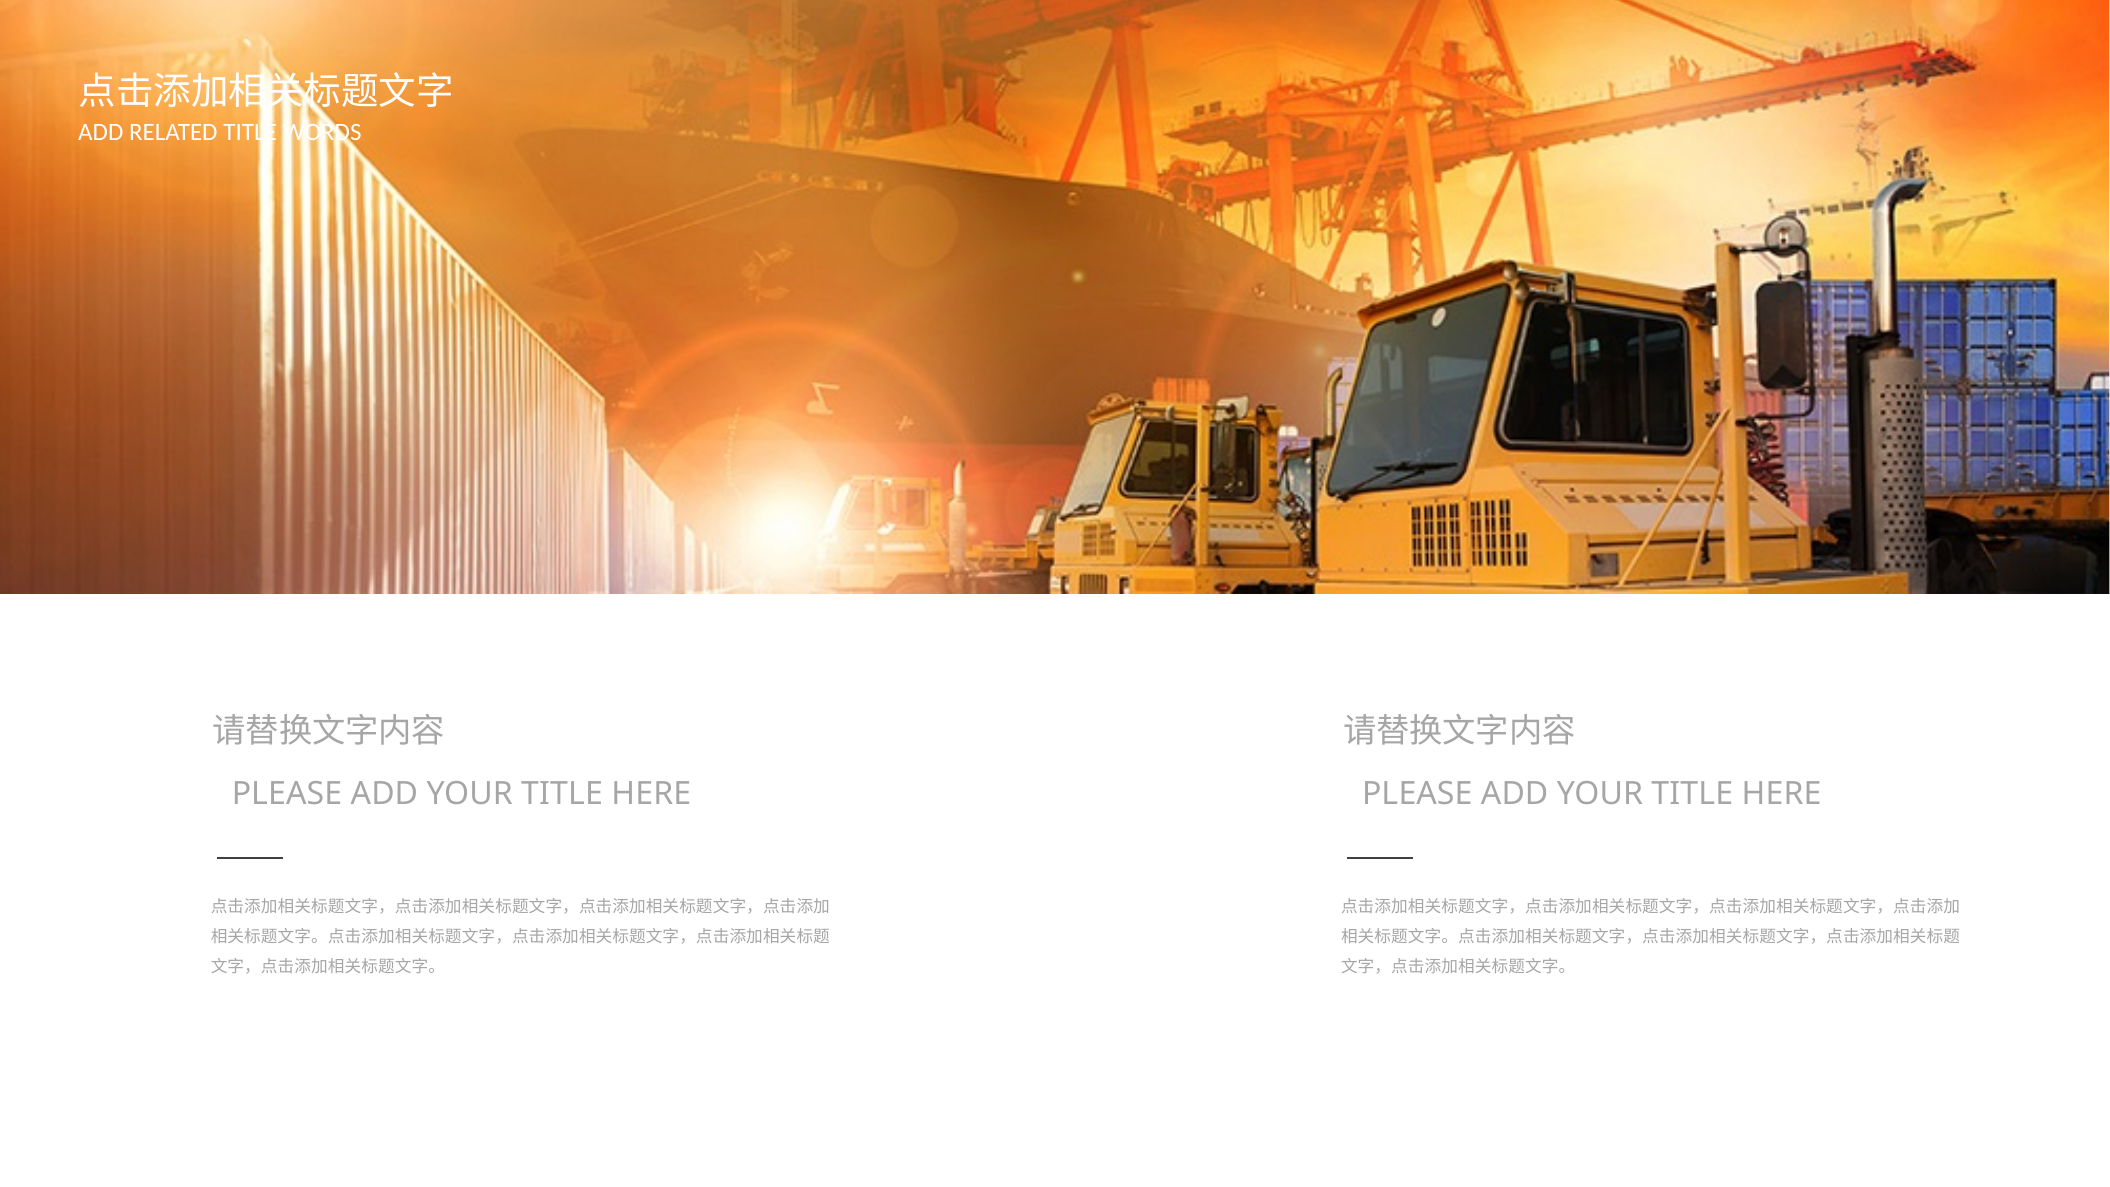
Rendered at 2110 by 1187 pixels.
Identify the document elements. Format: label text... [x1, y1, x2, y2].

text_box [196, 701, 846, 982]
text_box ADD RELATED TITLE WORDS [62, 107, 379, 154]
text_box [1326, 701, 1976, 982]
text_box 点击添加相关标题文字 [62, 59, 470, 121]
text_box [0, 0, 2110, 594]
